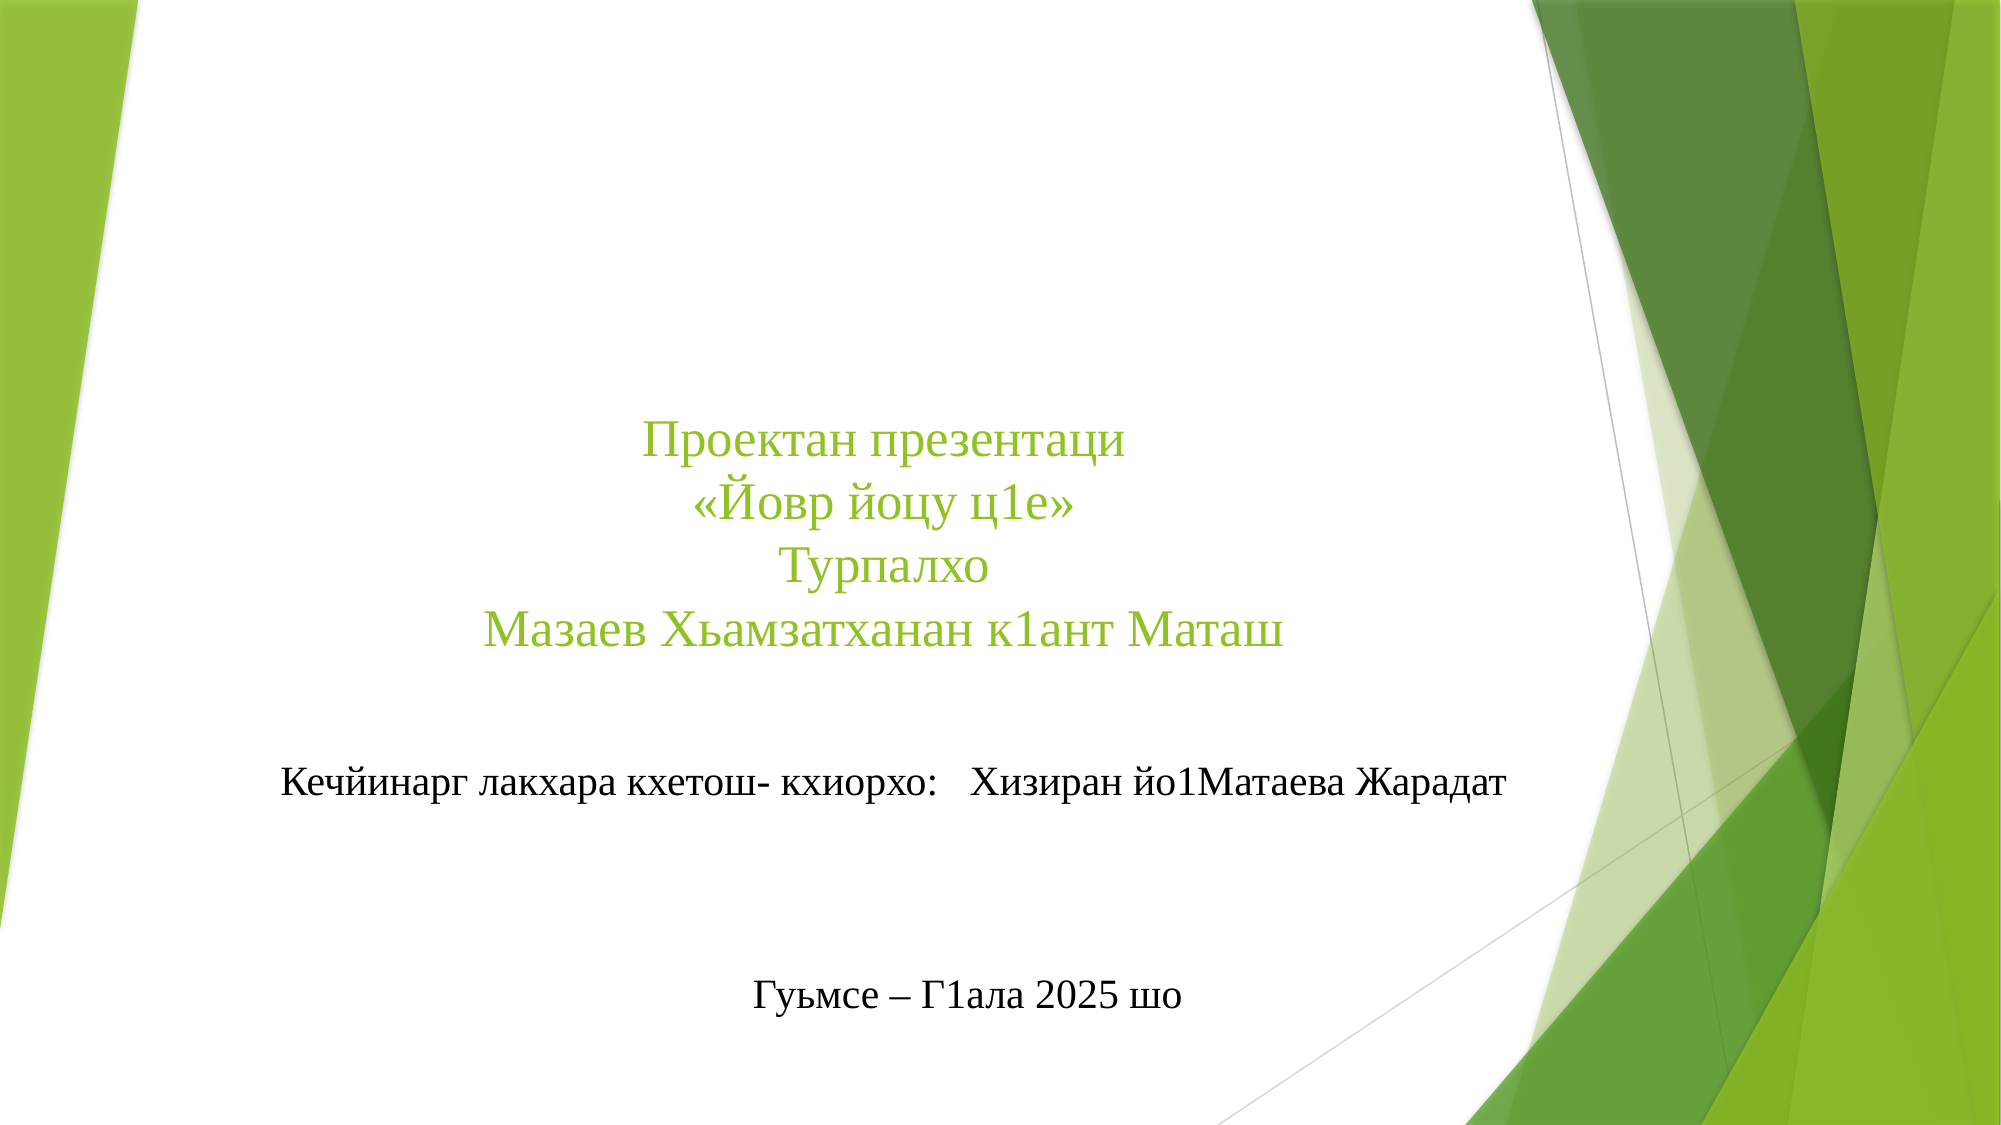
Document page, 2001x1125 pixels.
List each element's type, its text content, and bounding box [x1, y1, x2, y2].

subtitle Кечйинарг лакхара кхетош- кхиорхо: Хизиран йо1Матаева Жарадат Гуьмсе – Г1ала 2025 шо [265, 746, 1775, 1085]
title Проектан презентаци «Йовр йоцу ц1е» Турпалхо Мазаев Хьамзатханан к1ант Маташ [247, 394, 1522, 665]
